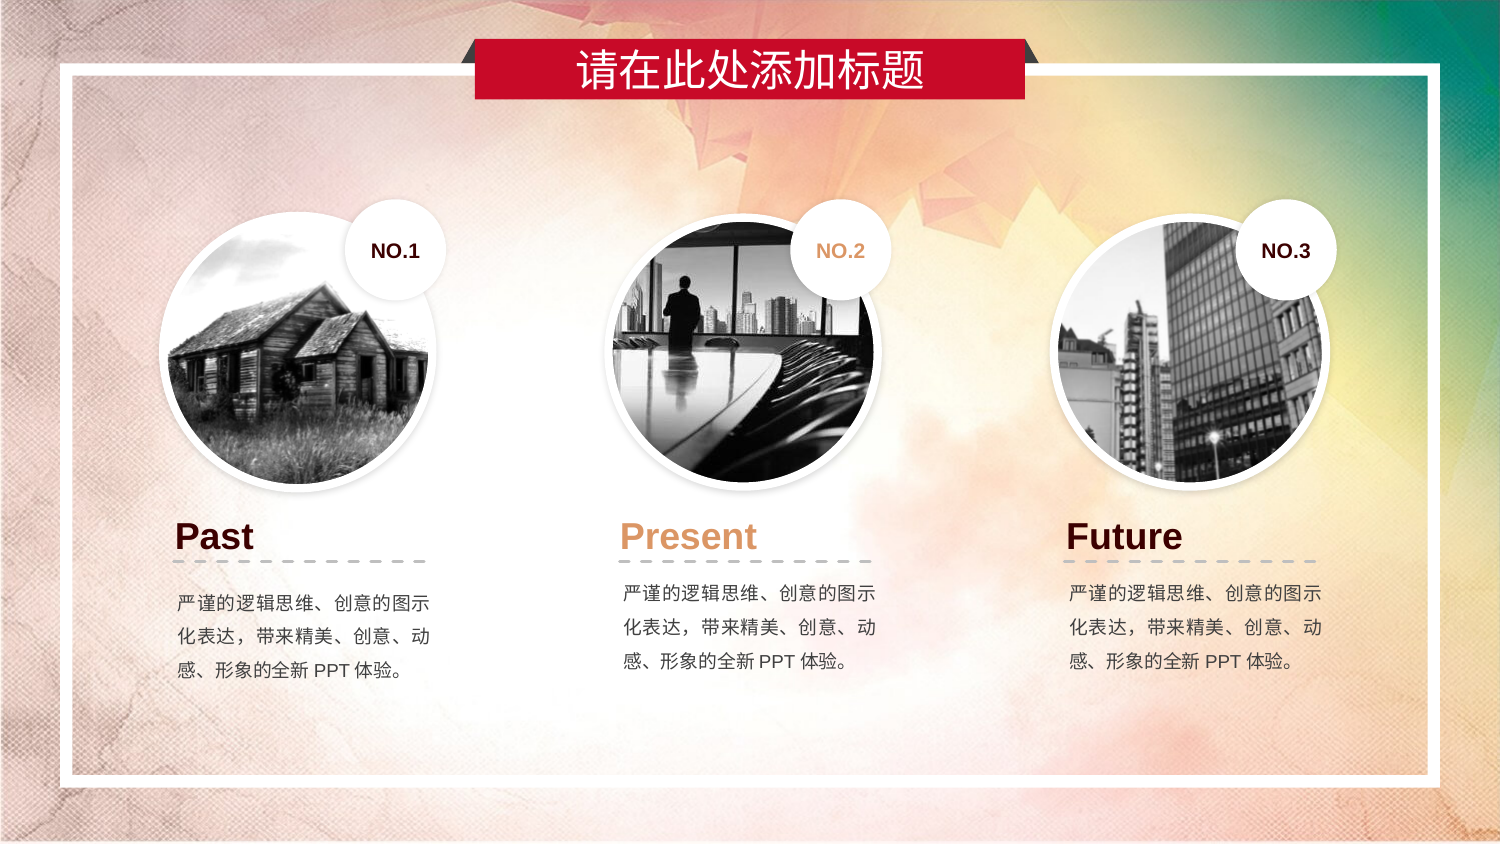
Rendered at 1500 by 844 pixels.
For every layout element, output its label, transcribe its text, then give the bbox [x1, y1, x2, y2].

text_box NO.1 [357, 198, 448, 286]
text_box [459, 38, 474, 65]
text_box 严谨的逻辑思维、创意的图示化表达，带来精美、创意、动感、形象的全新PPT体验。 [608, 563, 891, 680]
text_box Past [159, 504, 269, 565]
picture [0, 0, 1500, 844]
text_box 请在此处添加标题 [474, 38, 1025, 100]
text_box [1026, 38, 1041, 65]
text_box 严谨的逻辑思维、创意的图示化表达，带来精美、创意、动感、形象的全新PPT体验。 [163, 572, 446, 689]
text_box NO.2 [801, 198, 893, 286]
text_box 严谨的逻辑思维、创意的图示化表达，带来精美、创意、动感、形象的全新PPT体验。 [1054, 563, 1337, 680]
text_box Present [605, 504, 772, 565]
text_box [59, 62, 1441, 789]
text_box Future [1051, 504, 1198, 565]
text_box NO.3 [1246, 198, 1338, 283]
